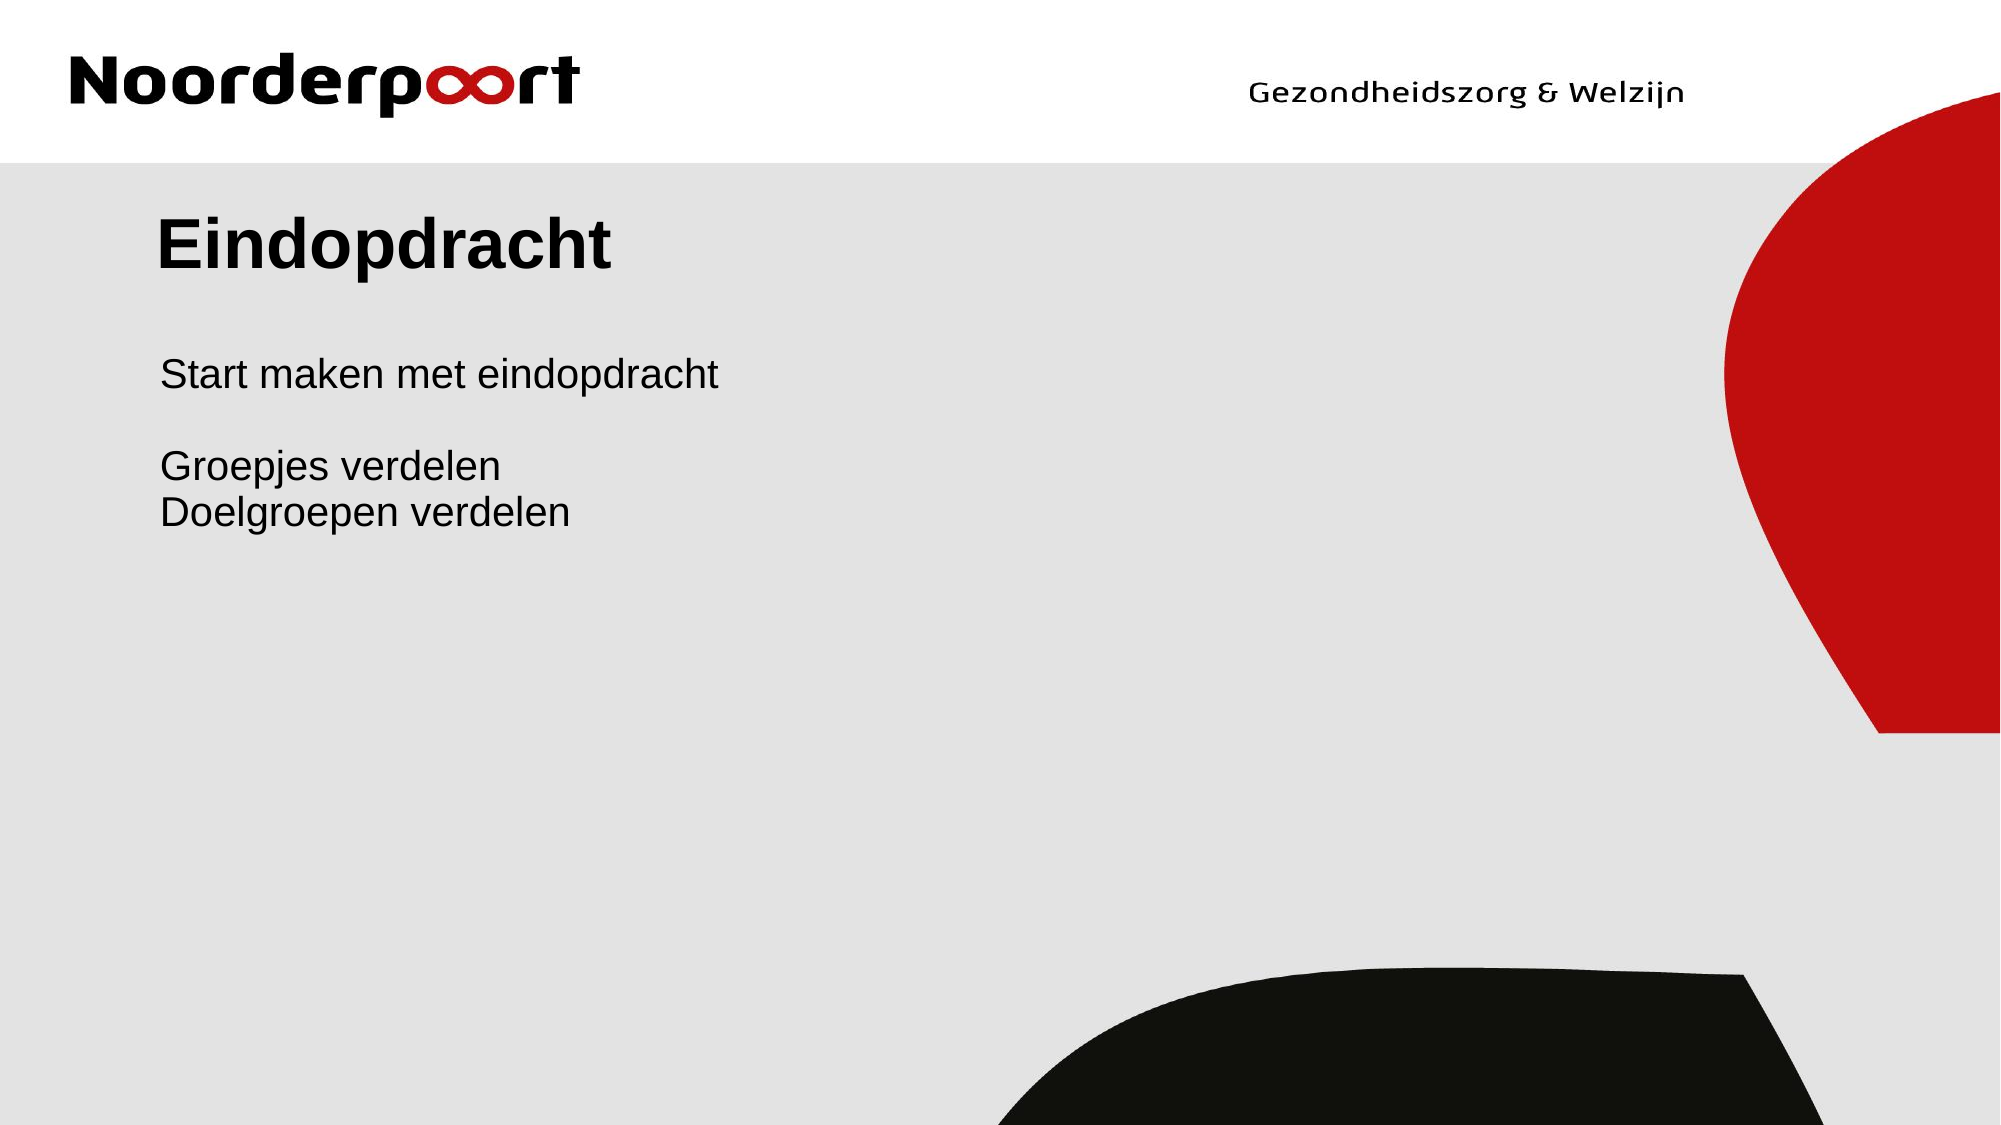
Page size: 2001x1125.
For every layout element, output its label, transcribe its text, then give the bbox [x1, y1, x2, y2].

picture [0, 0, 2001, 1125]
list Start maken met eindopdracht Groepjes verdelen Doelgroepen verdelen [144, 343, 1723, 927]
title Eindopdracht [141, 187, 1720, 294]
